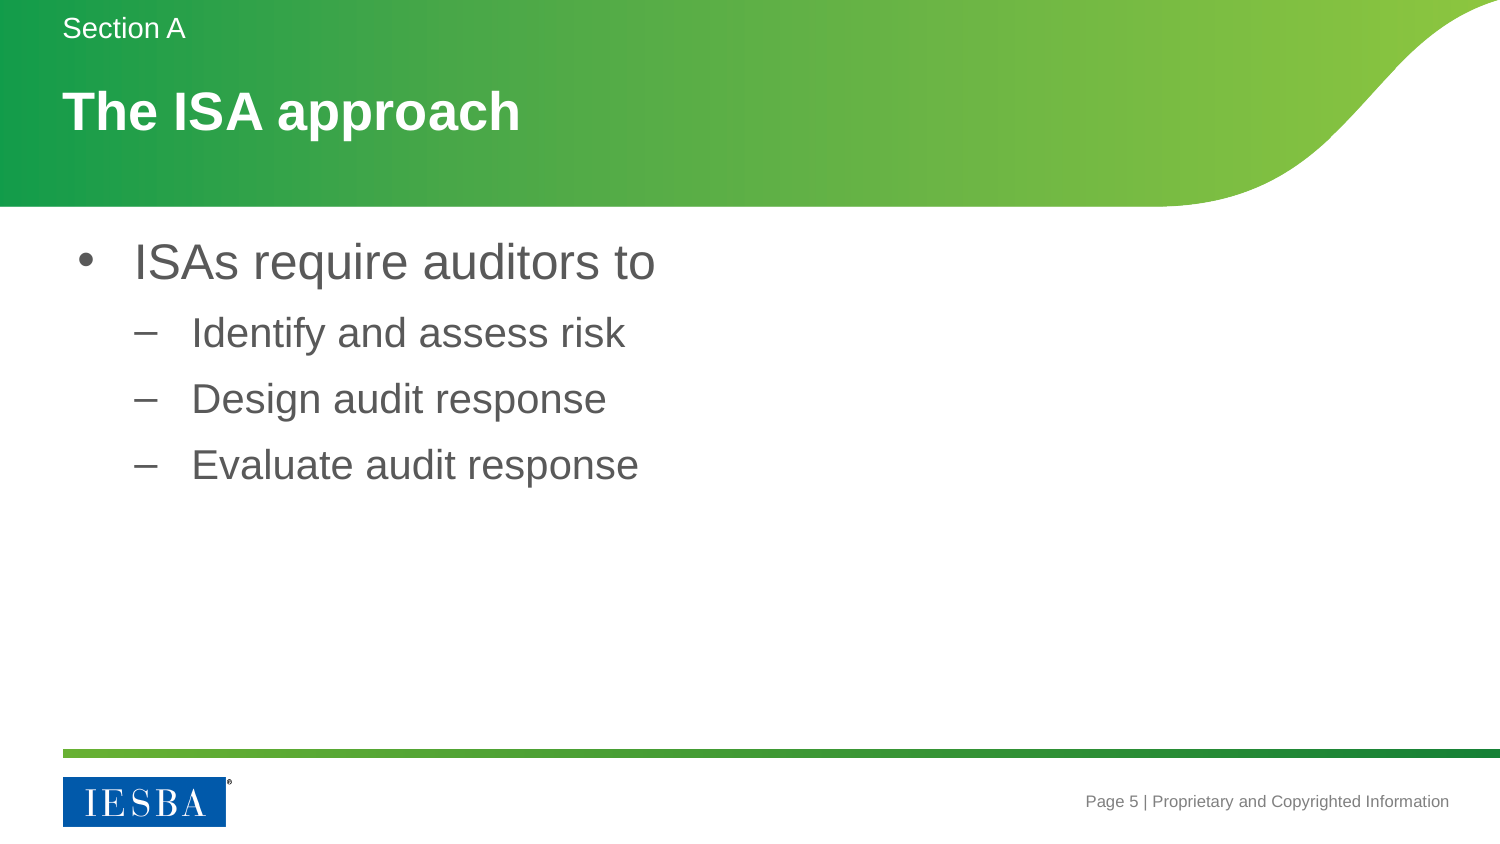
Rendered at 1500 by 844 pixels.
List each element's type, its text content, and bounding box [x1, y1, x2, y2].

picture [63, 777, 232, 827]
title The ISA approach [62, 75, 1300, 142]
subtitle Section A [62, 9, 500, 38]
picture [0, 0, 1500, 207]
list ISAs require auditors to Identify and assess risk Design audit response Evaluate audit response [62, 221, 1388, 725]
